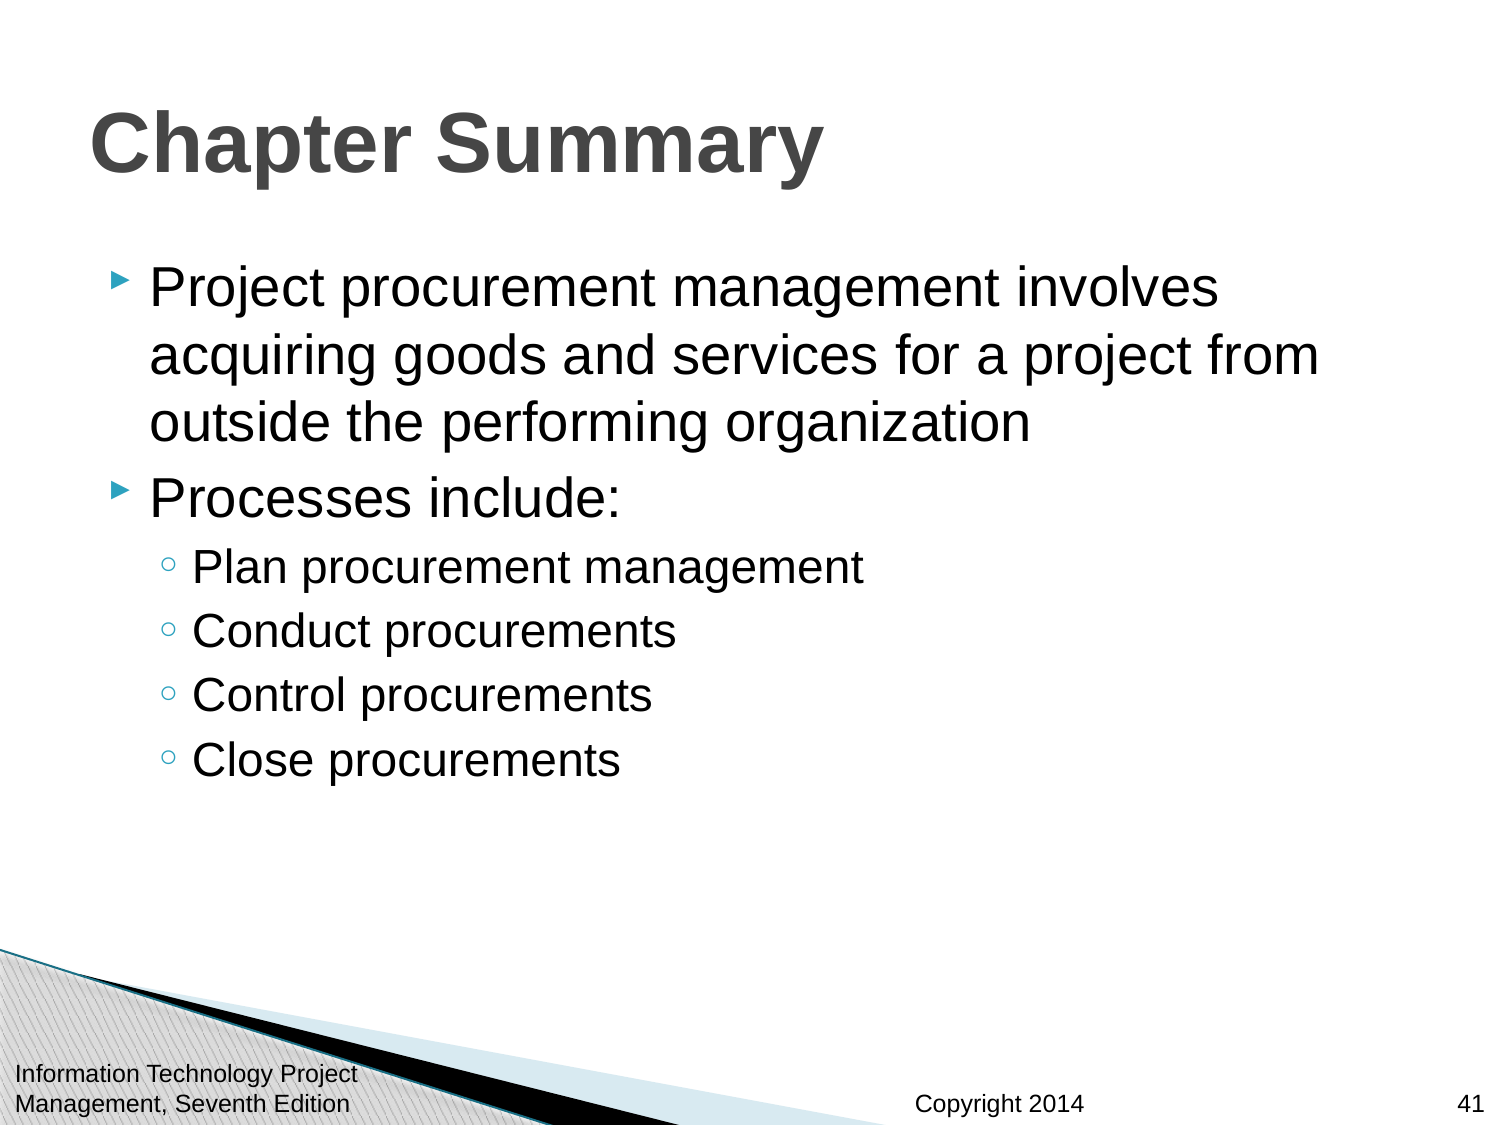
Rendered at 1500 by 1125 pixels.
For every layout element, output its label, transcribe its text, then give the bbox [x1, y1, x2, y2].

list Project procurement management involves acquiring goods and services for a project from outside the performing organization Processes include: Plan procurement management Conduct procurements Control procurements Close procurements [74, 242, 1426, 986]
slide_number 41 [1408, 1065, 1500, 1125]
footer Information Technology Project Management, Seventh Edition [0, 1065, 425, 1125]
title Chapter Summary [75, 45, 1425, 233]
